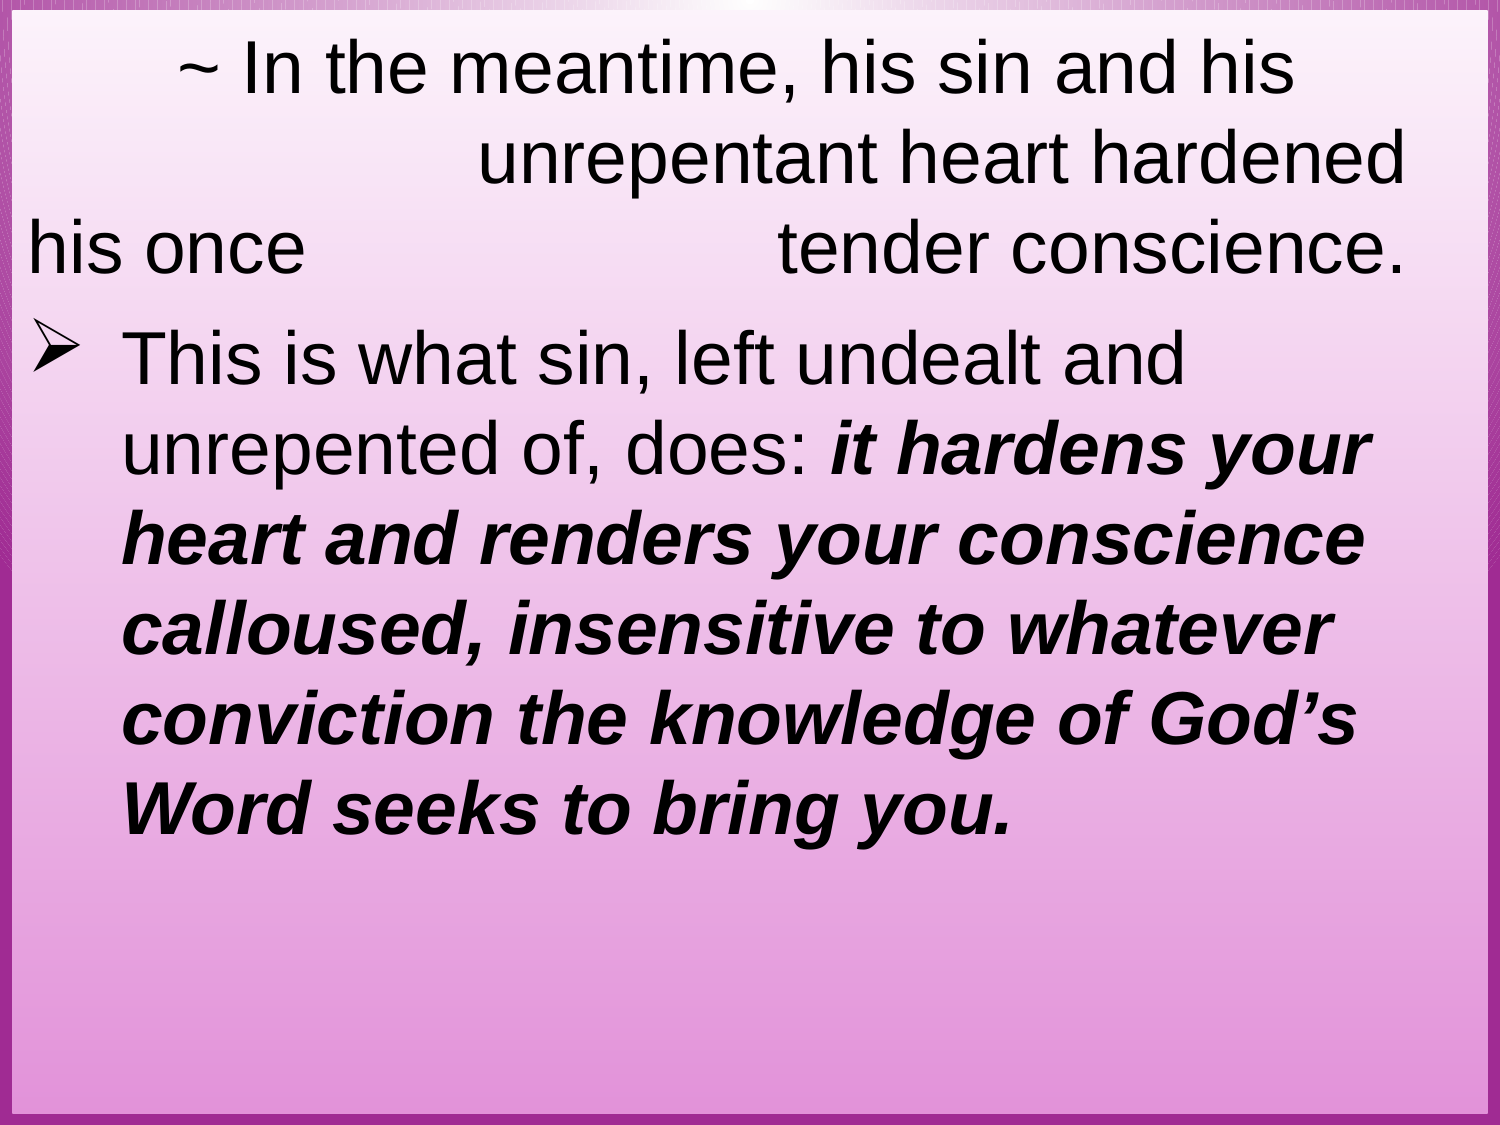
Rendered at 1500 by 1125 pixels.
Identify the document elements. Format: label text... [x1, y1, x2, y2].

subtitle ~ In the meantime, his sin and his unrepentant heart hardened his once tender conscience. This is what sin, left undealt and unrepented of, does: it hardens your heart and renders your conscience calloused, insensitive to whatever conviction the knowledge of God’s Word seeks to bring you. [12, 10, 1488, 1114]
